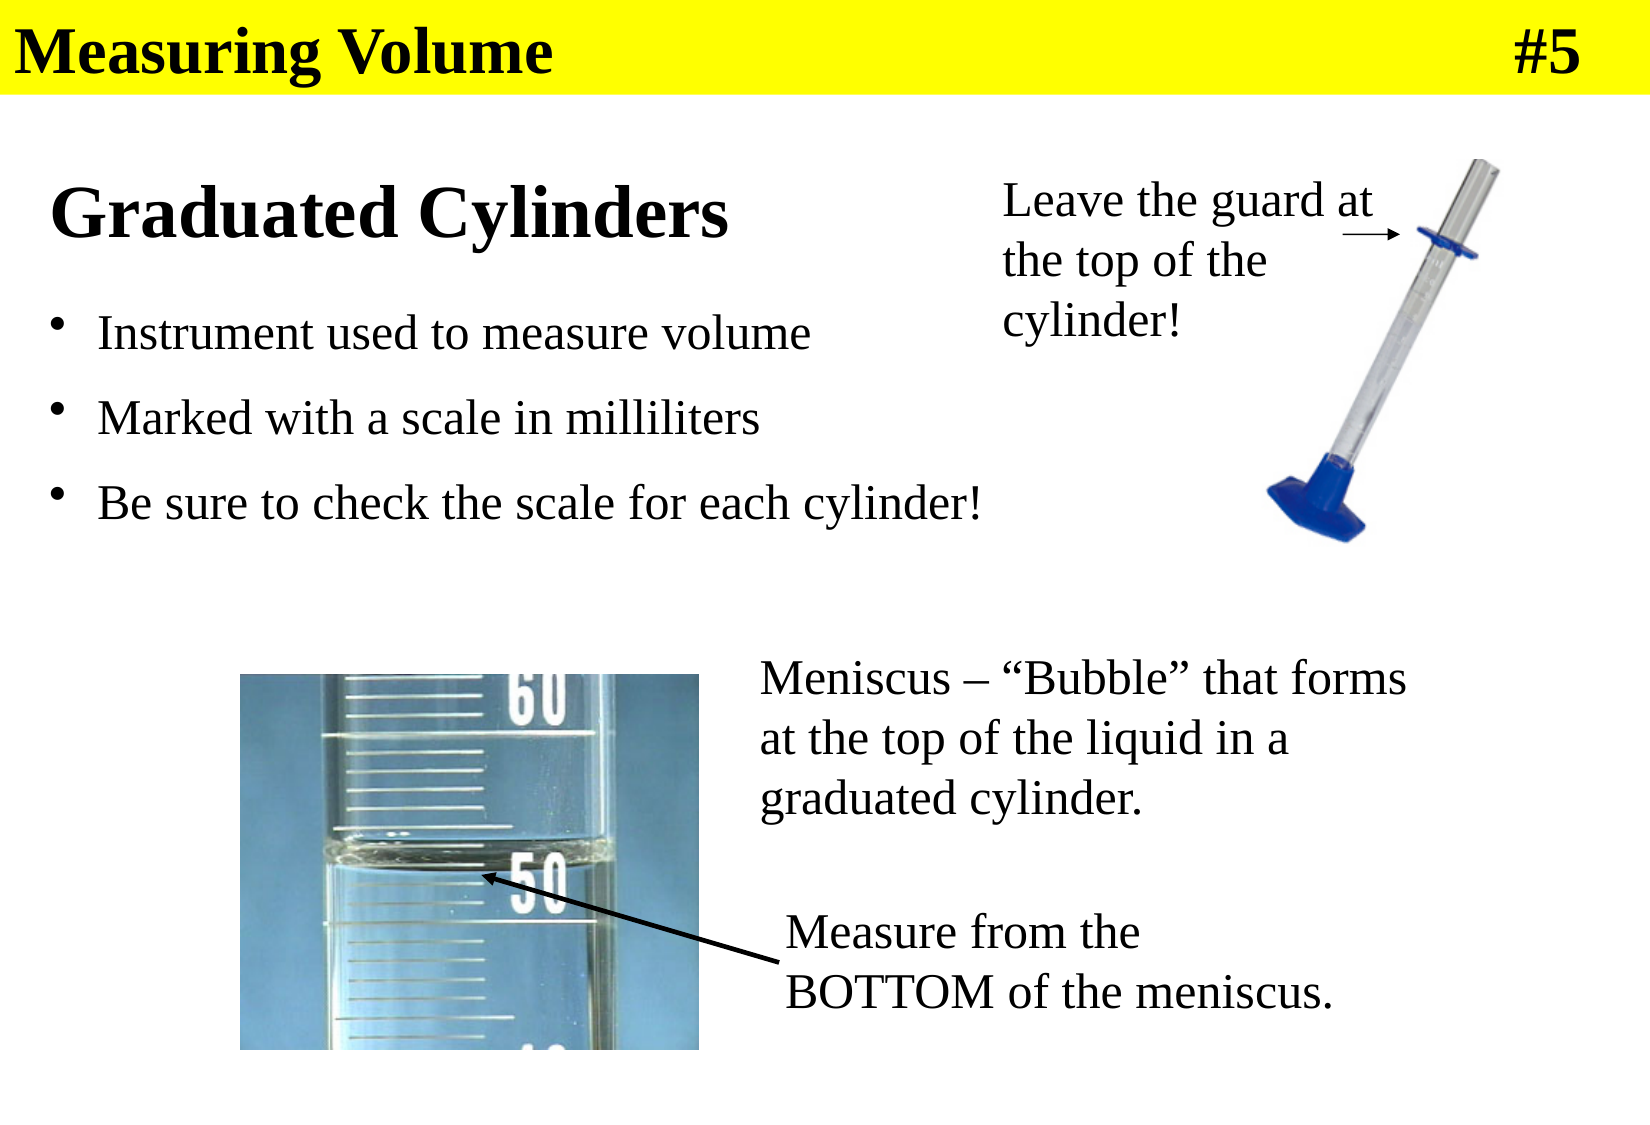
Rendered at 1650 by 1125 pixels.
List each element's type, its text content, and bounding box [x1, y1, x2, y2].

text_box Measuring Volume #5 [0, 0, 1650, 95]
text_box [987, 159, 1575, 551]
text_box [240, 637, 1444, 1051]
text_box Instrument used to measure volume Marked with a scale in milliliters Be sure to check the scale for each cylinder! [34, 292, 982, 538]
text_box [480, 874, 1367, 1027]
text_box Graduated Cylinders [34, 154, 791, 260]
